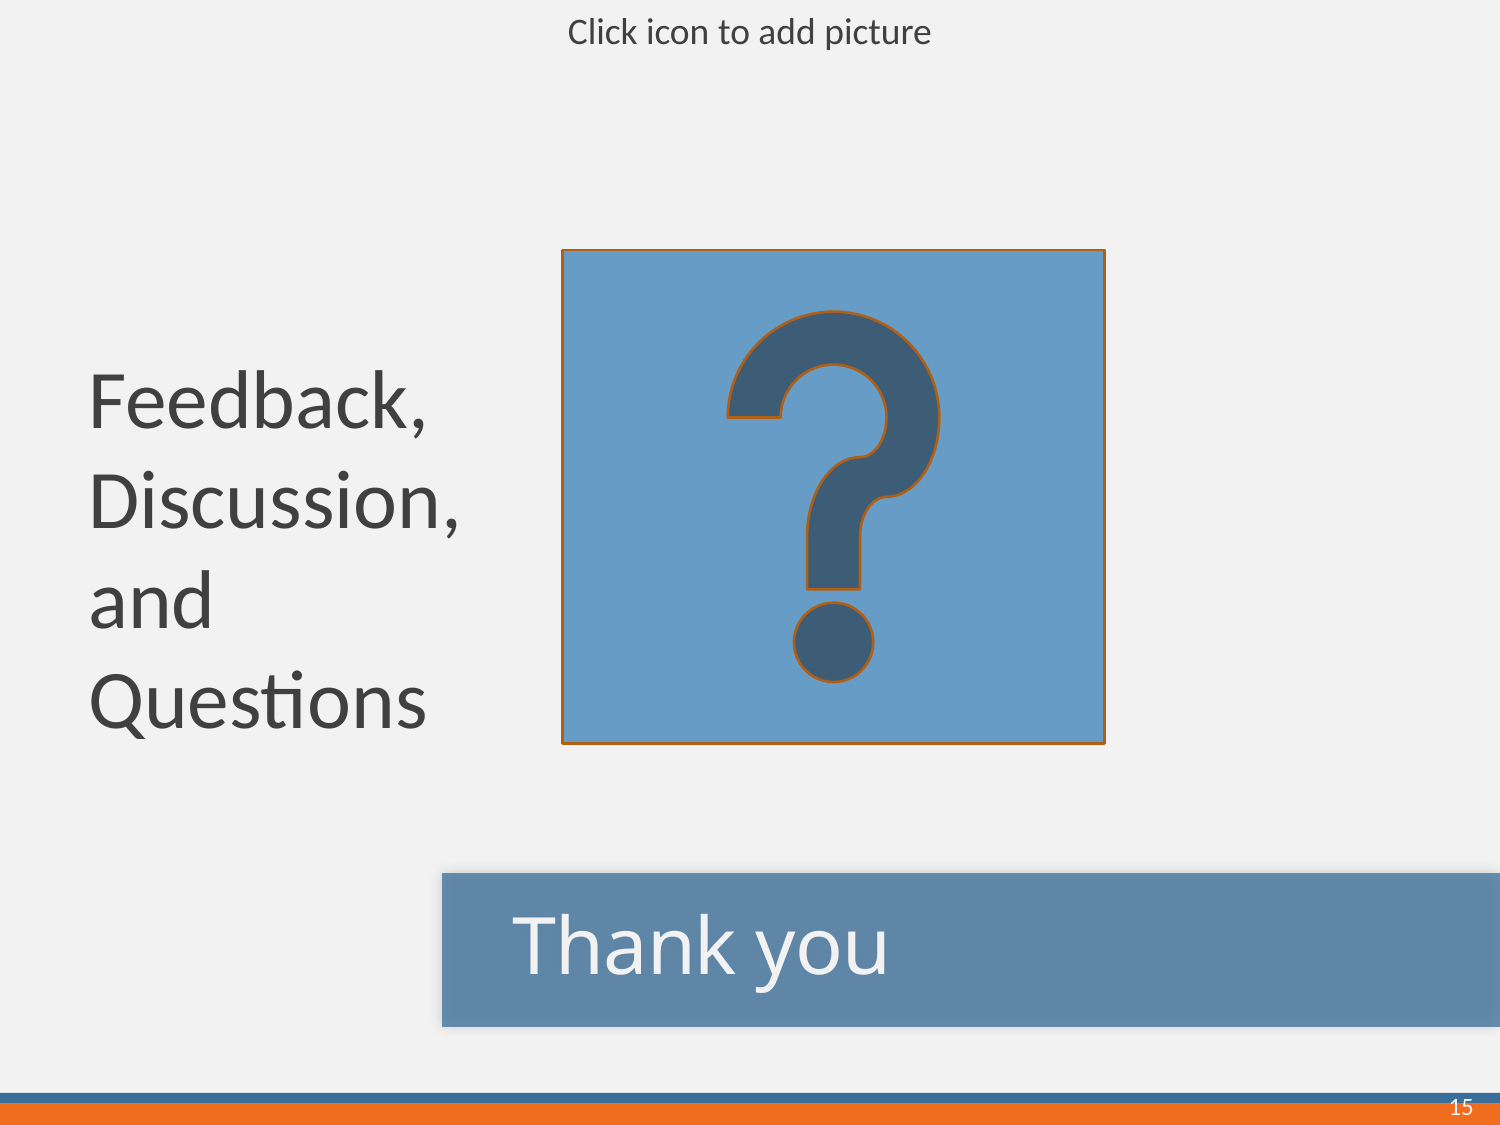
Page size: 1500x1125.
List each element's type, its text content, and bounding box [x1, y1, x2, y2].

slide_number 15 [1406, 1101, 1489, 1125]
picture [0, 0, 1500, 1094]
